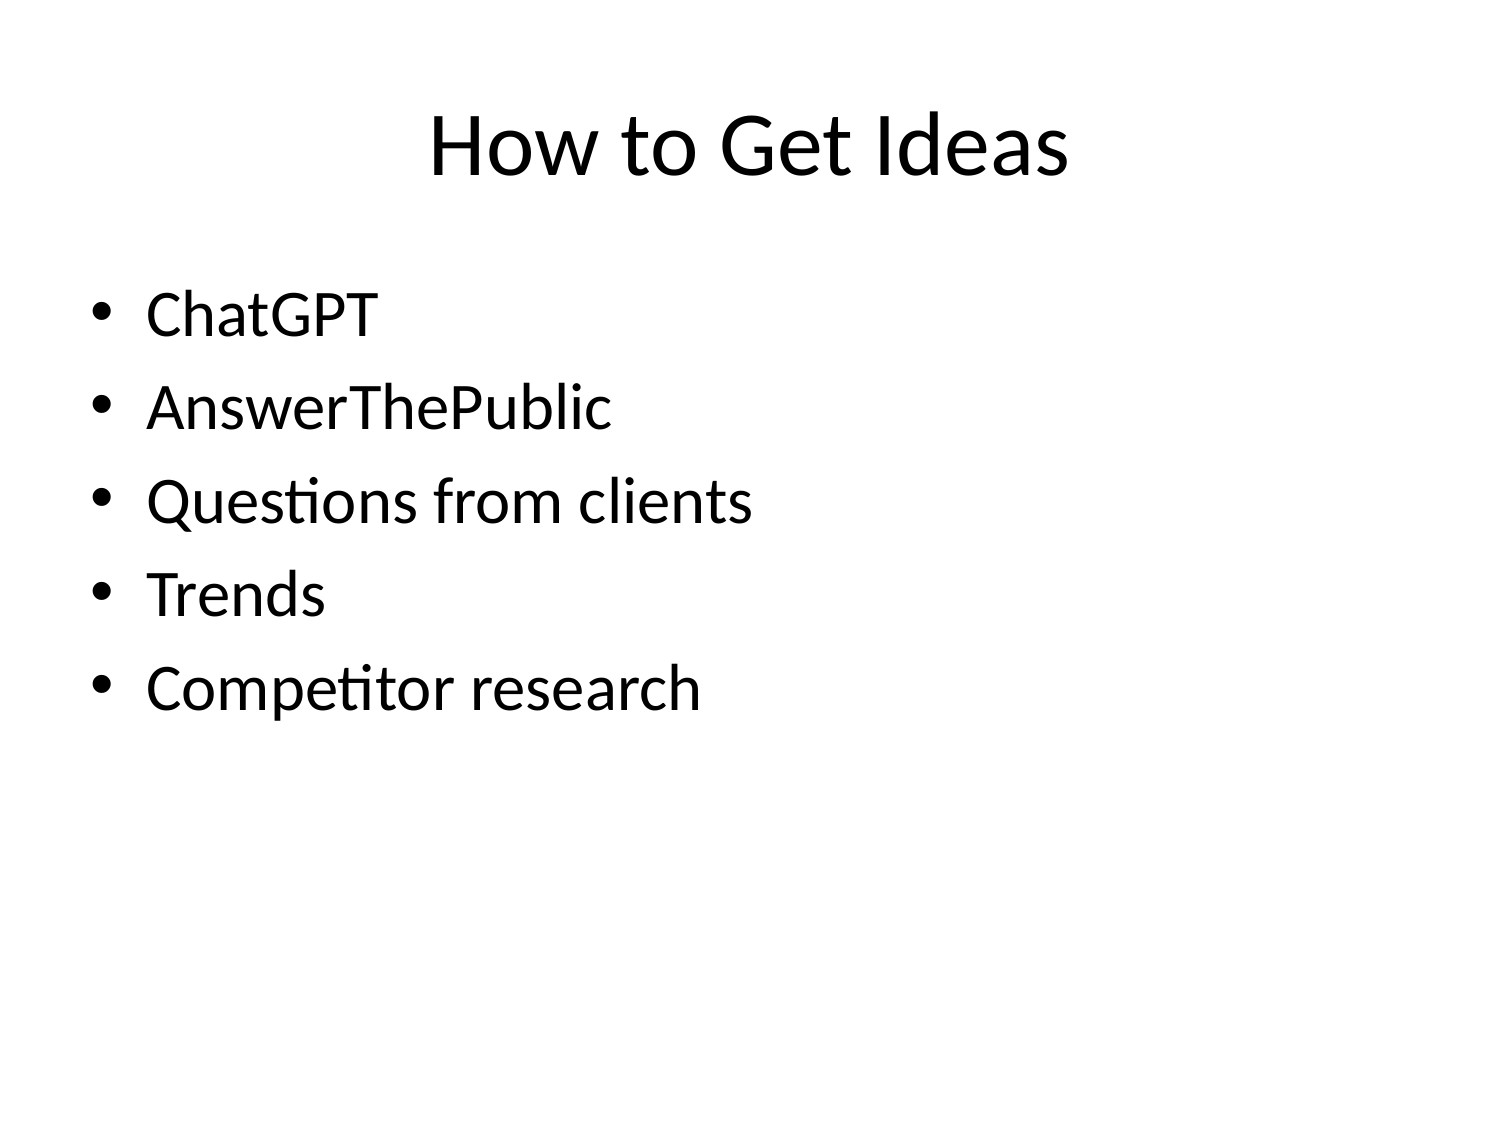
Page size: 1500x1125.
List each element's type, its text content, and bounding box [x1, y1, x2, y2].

list ChatGPT AnswerThePublic Questions from clients Trends Competitor research [75, 262, 1425, 1005]
title How to Get Ideas [75, 45, 1425, 233]
